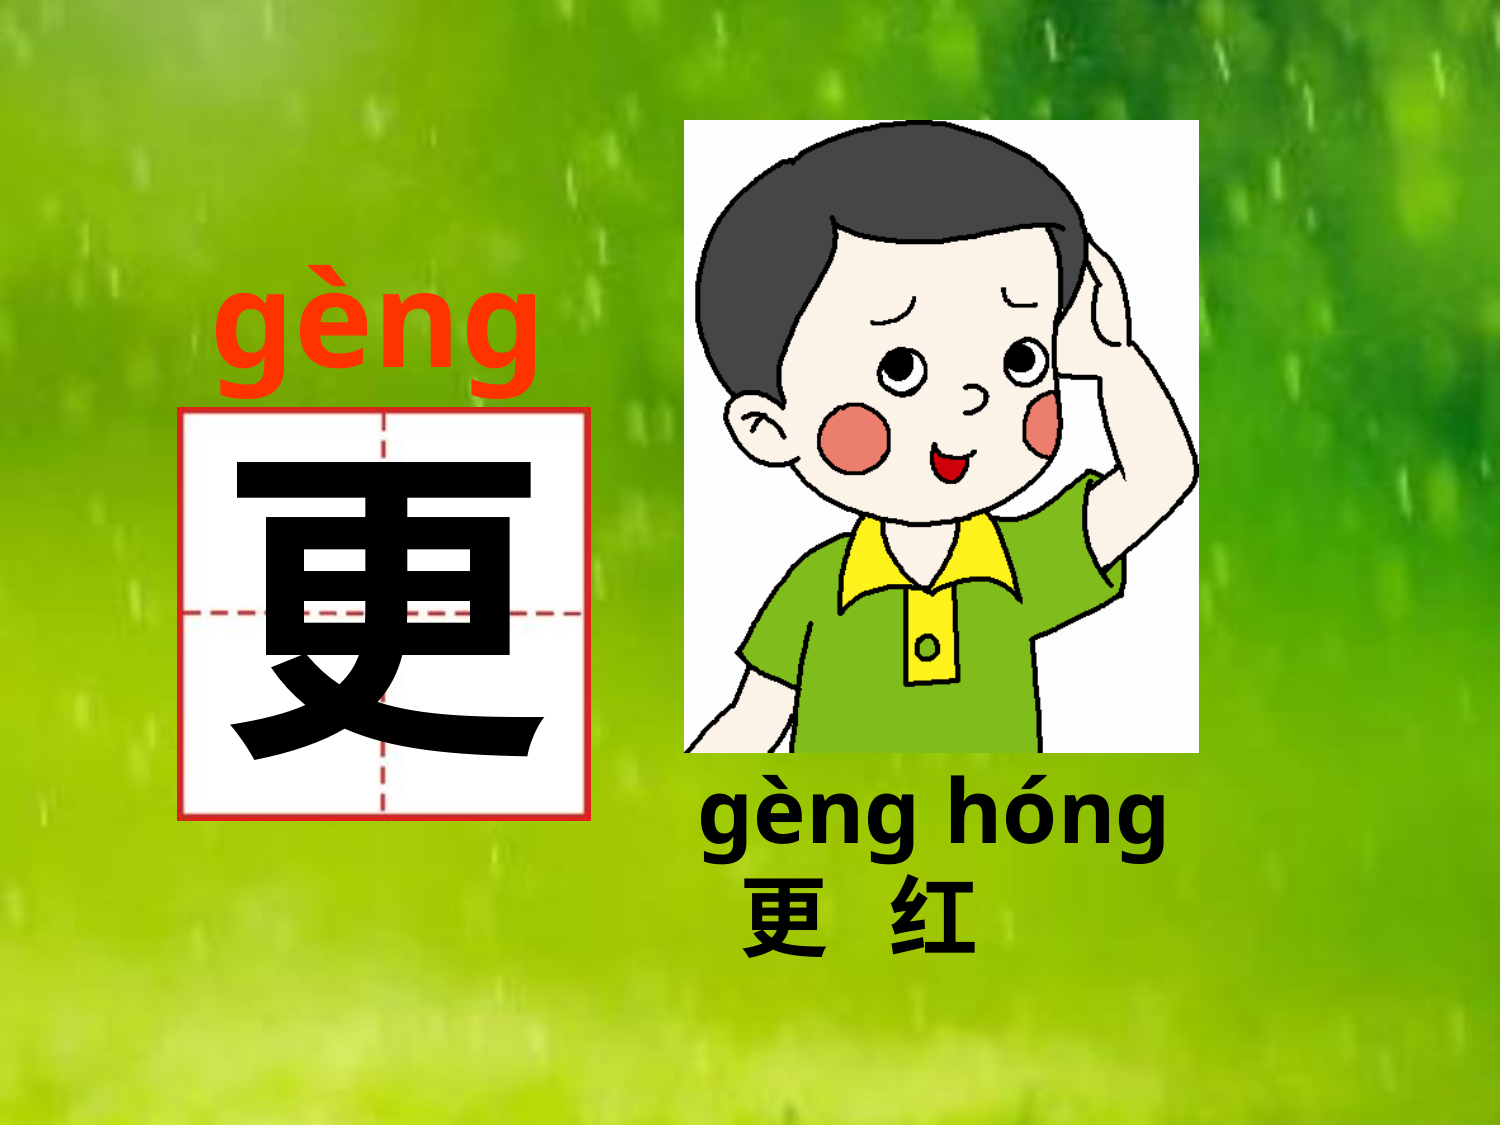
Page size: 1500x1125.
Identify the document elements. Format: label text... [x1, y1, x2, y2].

text_box ɡènɡ hónɡ 更 红 [683, 761, 1186, 976]
picture [0, 0, 1500, 1125]
text_box ɡènɡ [196, 226, 561, 388]
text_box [177, 389, 591, 821]
